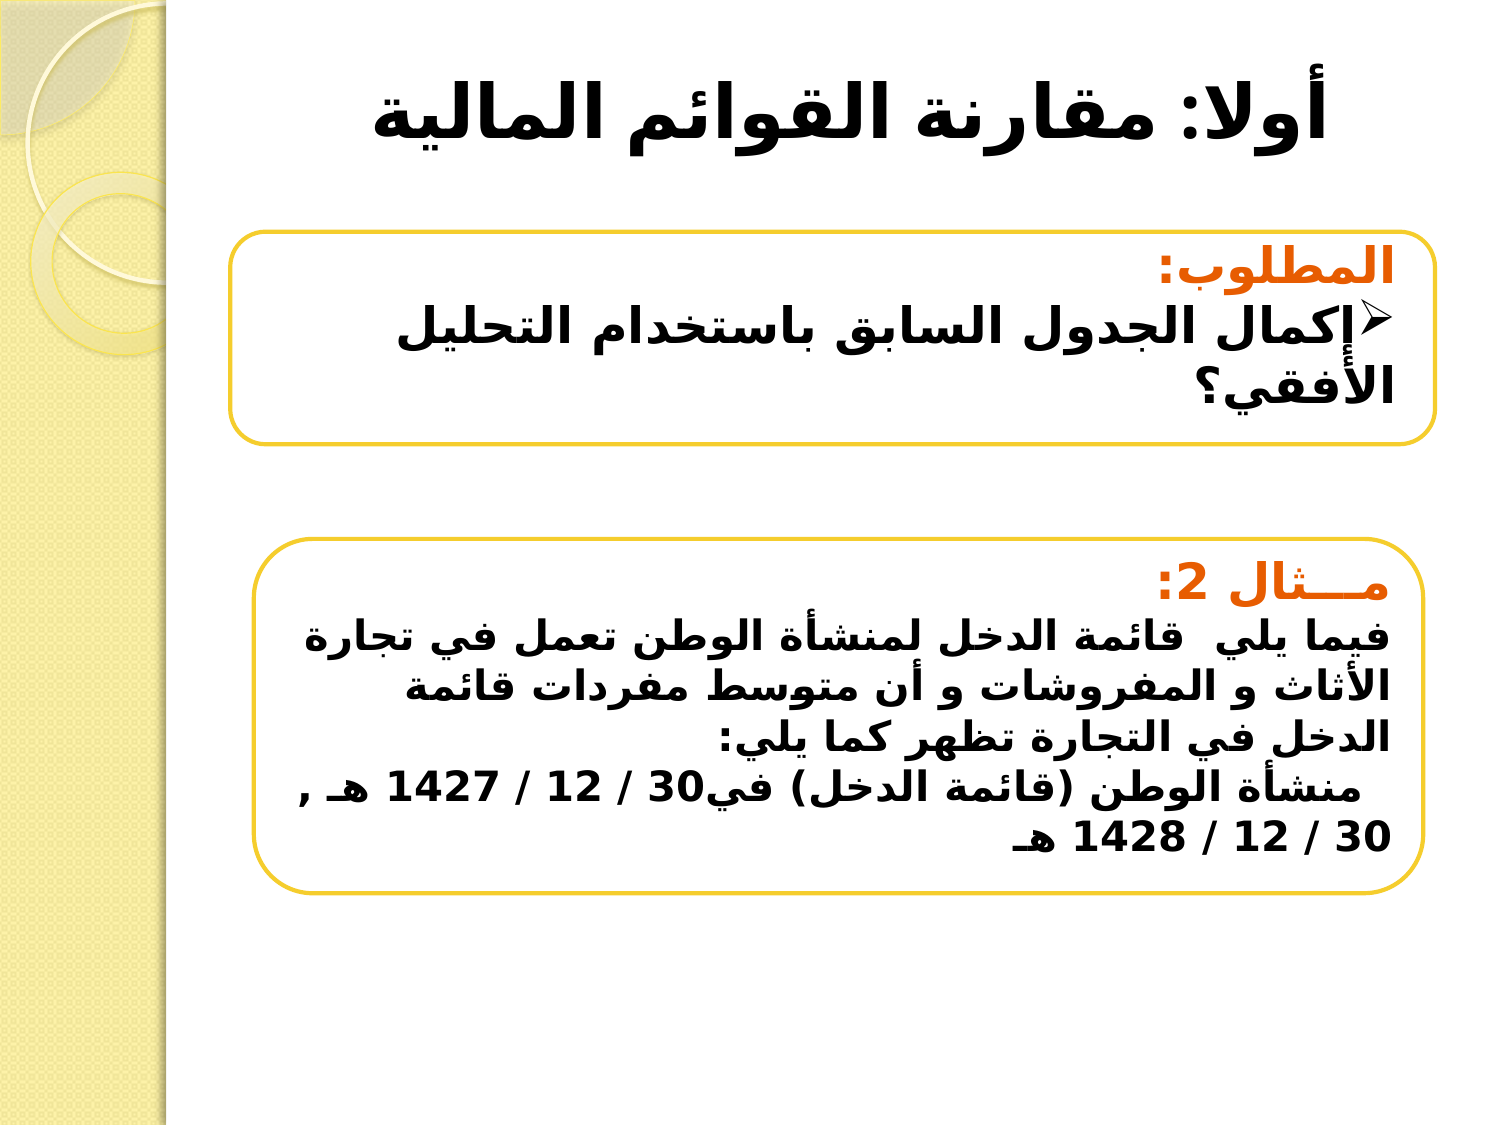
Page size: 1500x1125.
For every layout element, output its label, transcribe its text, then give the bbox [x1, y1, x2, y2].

text_box [1412, 231, 1438, 445]
title أولا: مقارنة القوائم المالية [235, 45, 1466, 173]
text_box [290, 536, 1387, 541]
text_box [228, 231, 253, 445]
text_box مـــثال 2: فيما يلي قائمة الدخل لمنشأة الوطن تعمل في تجارة الأثاث و المفروشات و أن متوسط مفردات قائمة الدخل في التجارة تظهر كما يلي: منشأة الوطن (قائمة الدخل) في30 / 12 / 1427 هـ , 30 / 12 / 1428 هـ [265, 541, 1408, 867]
text_box المطلوب: إكمال الجدول السابق باستخدام التحليل الأفقي؟ [253, 226, 1412, 467]
text_box [251, 555, 1426, 896]
